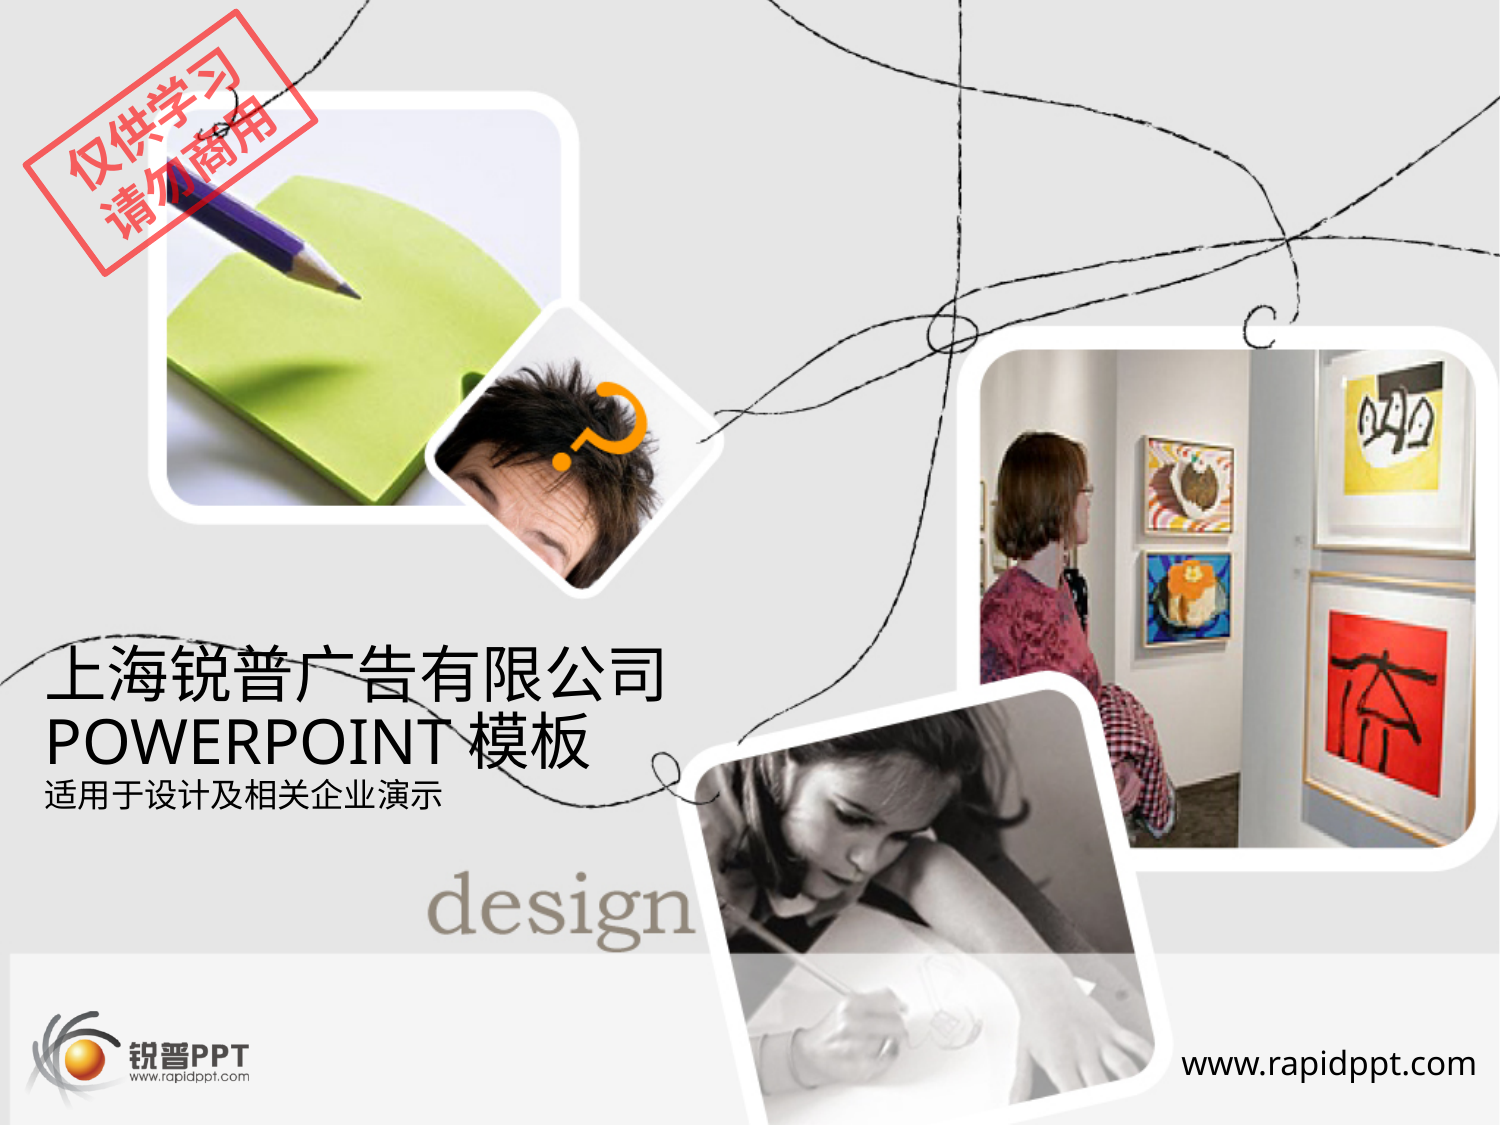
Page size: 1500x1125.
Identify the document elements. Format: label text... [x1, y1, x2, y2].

text_box 上海锐普广告有限公司 POWERPOINT模板 [29, 635, 685, 786]
text_box 适用于设计及相关企业演示 [30, 767, 459, 822]
text_box 仅供学习 请勿商用 [25, 11, 316, 274]
picture [0, 0, 1500, 1125]
text_box www.rapidppt.com [1166, 1034, 1493, 1090]
